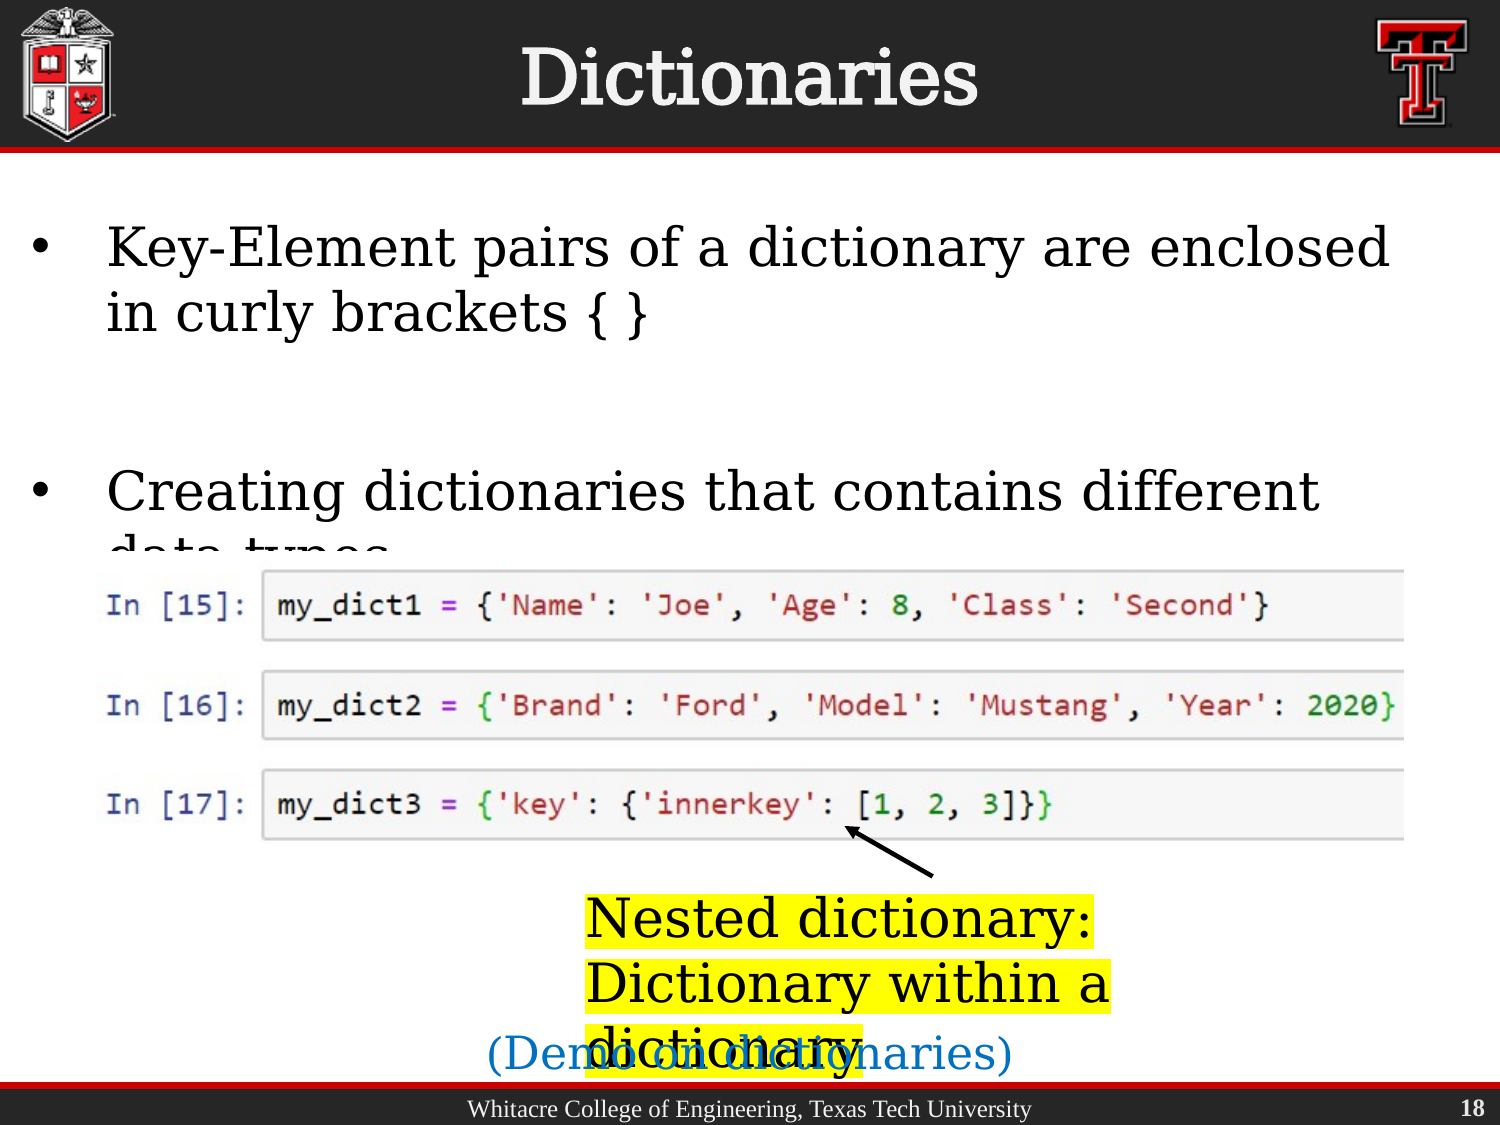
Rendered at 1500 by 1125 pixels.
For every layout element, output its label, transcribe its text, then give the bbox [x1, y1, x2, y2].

text_box Key-Element pairs of a dictionary are enclosed in curly brackets { } [16, 204, 1447, 350]
text_box (Demo on dictionaries) [469, 1016, 1031, 1086]
text_box Nested dictionary: Dictionary within a dictionary [570, 875, 1296, 1086]
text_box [844, 825, 933, 877]
slide_number 18 [1392, 1086, 1500, 1125]
picture [21, 7, 116, 142]
picture [1373, 14, 1472, 128]
title Dictionaries [151, 6, 1349, 141]
text_box Creating dictionaries that contains different data types [16, 449, 1400, 594]
picture [95, 551, 1405, 844]
